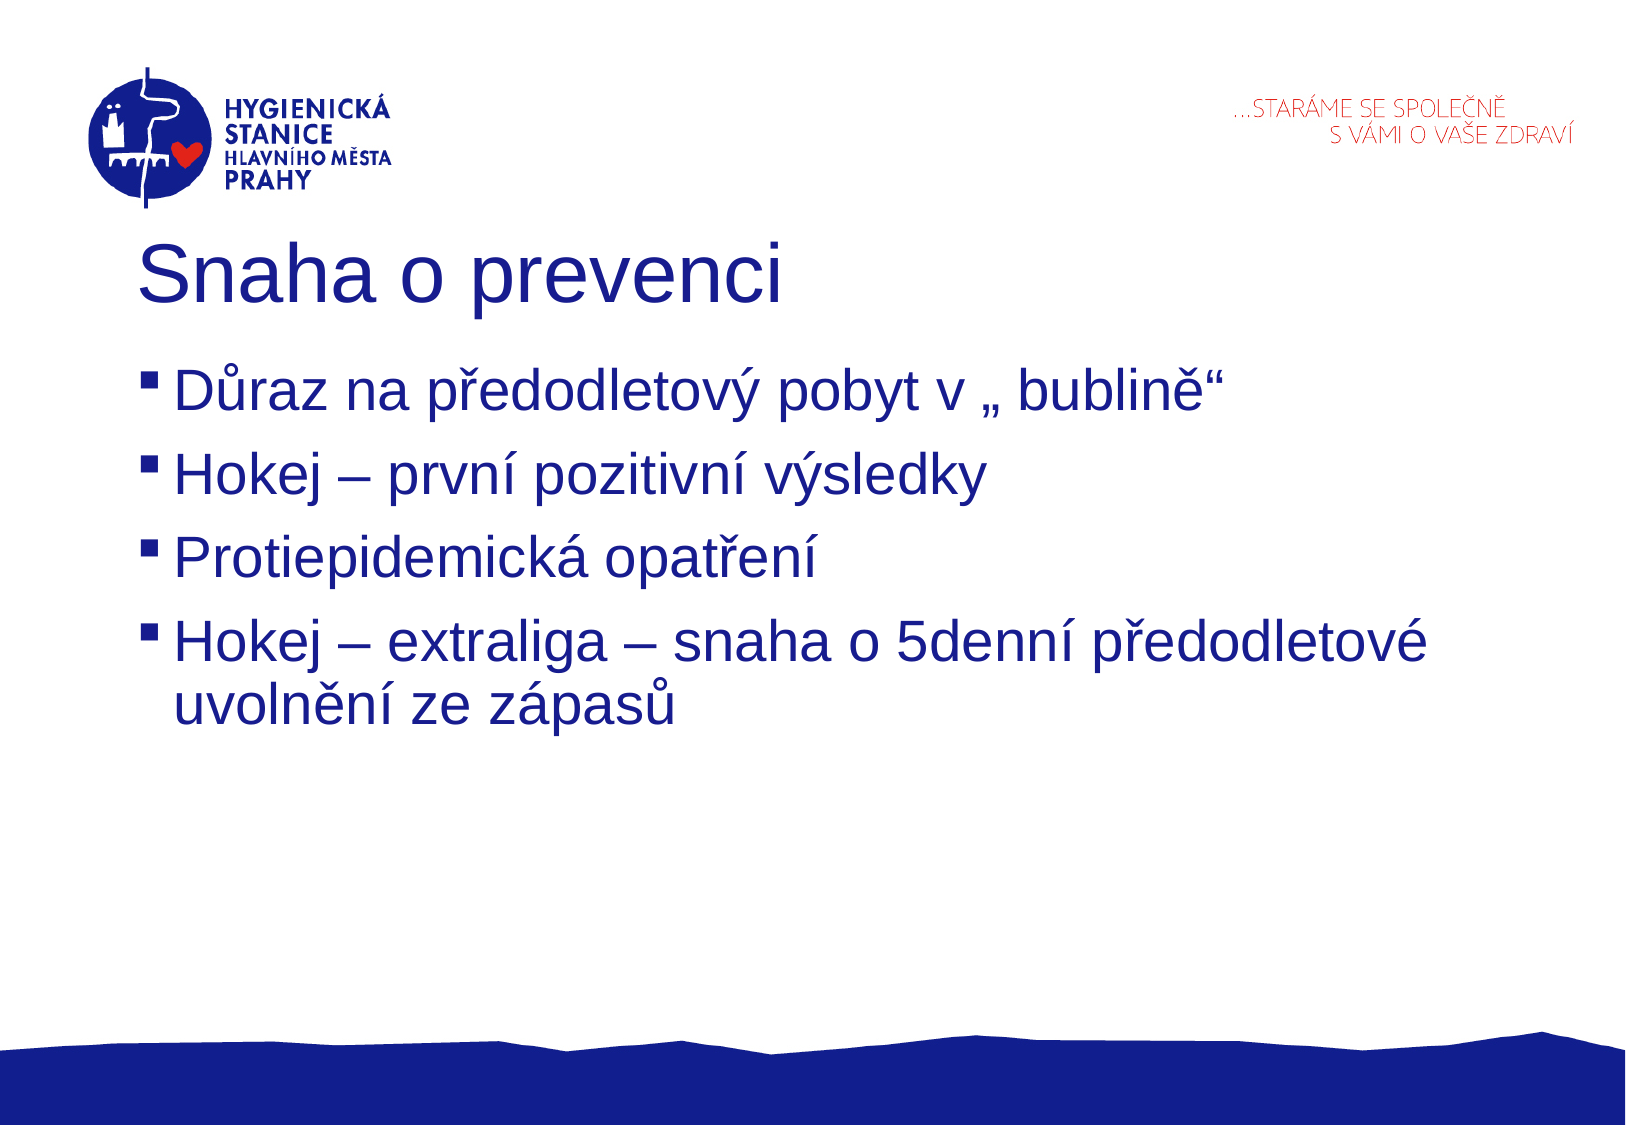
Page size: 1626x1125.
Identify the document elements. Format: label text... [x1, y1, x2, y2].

list Důraz na předodletový pobyt v „ bublině“ Hokej – první pozitivní výsledky Protiepidemická opatření Hokej – extraliga – snaha o 5denní předodletové uvolnění ze zápasů [121, 352, 1523, 1010]
title Snaha o prevenci [121, 166, 1523, 352]
picture [0, 0, 1626, 1125]
